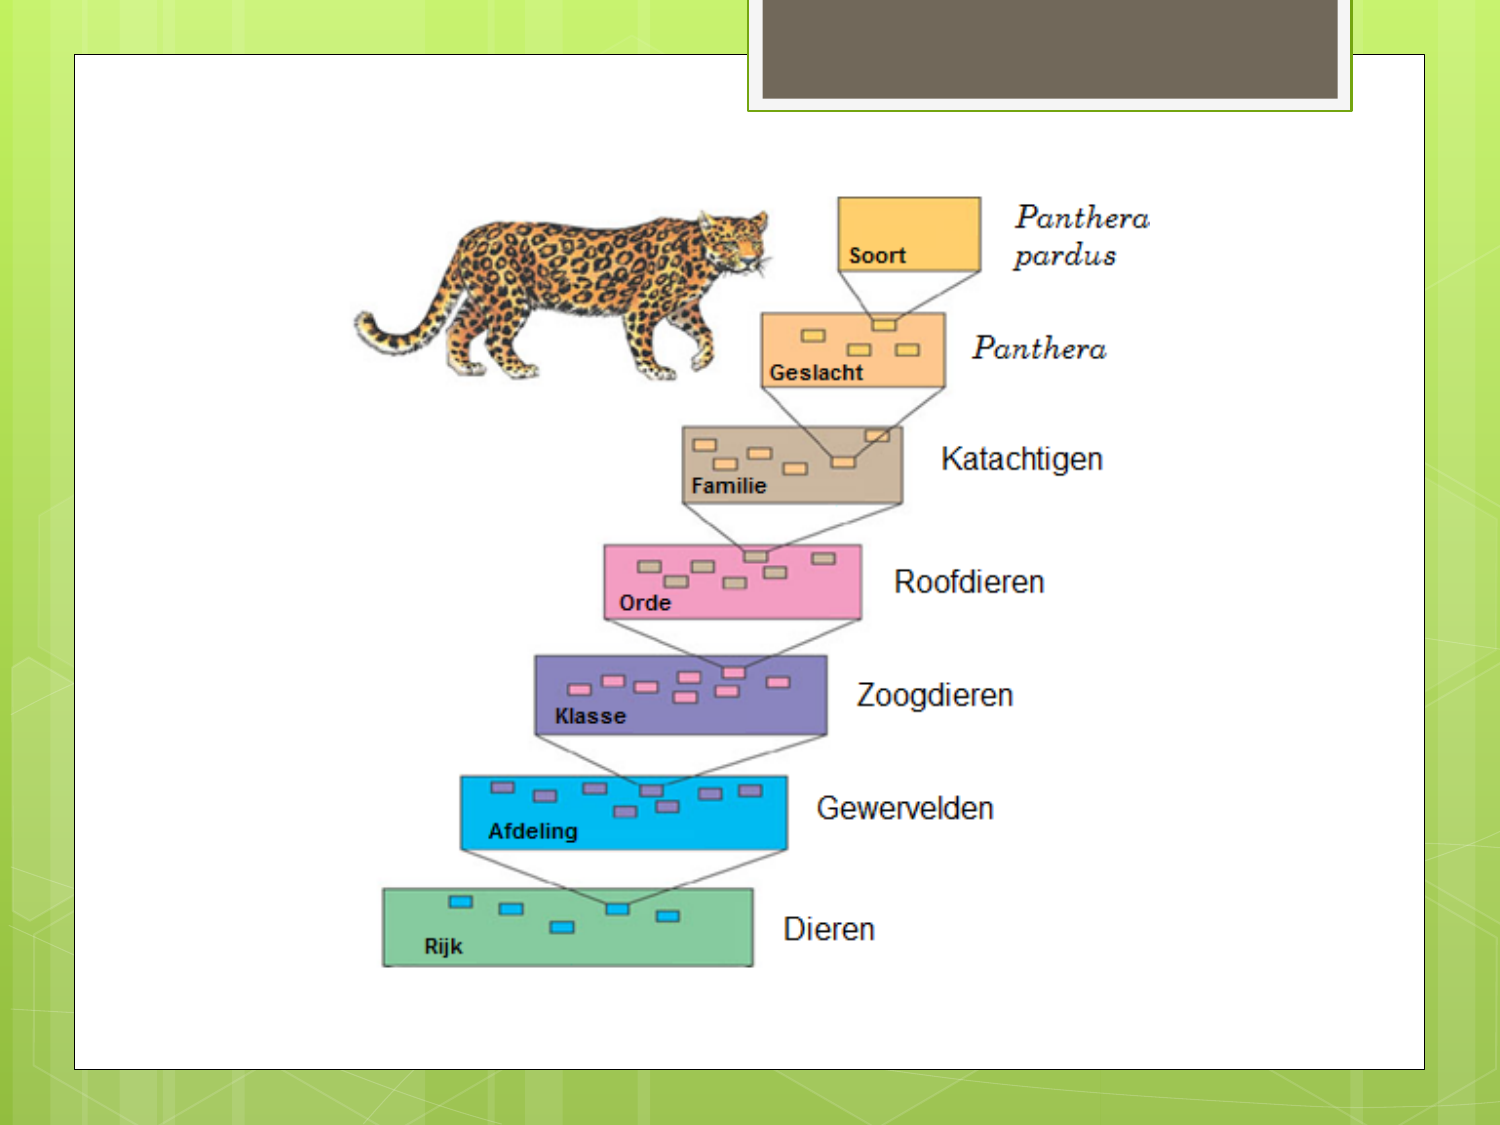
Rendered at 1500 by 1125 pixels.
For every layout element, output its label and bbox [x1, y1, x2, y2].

list [337, 162, 1151, 1005]
